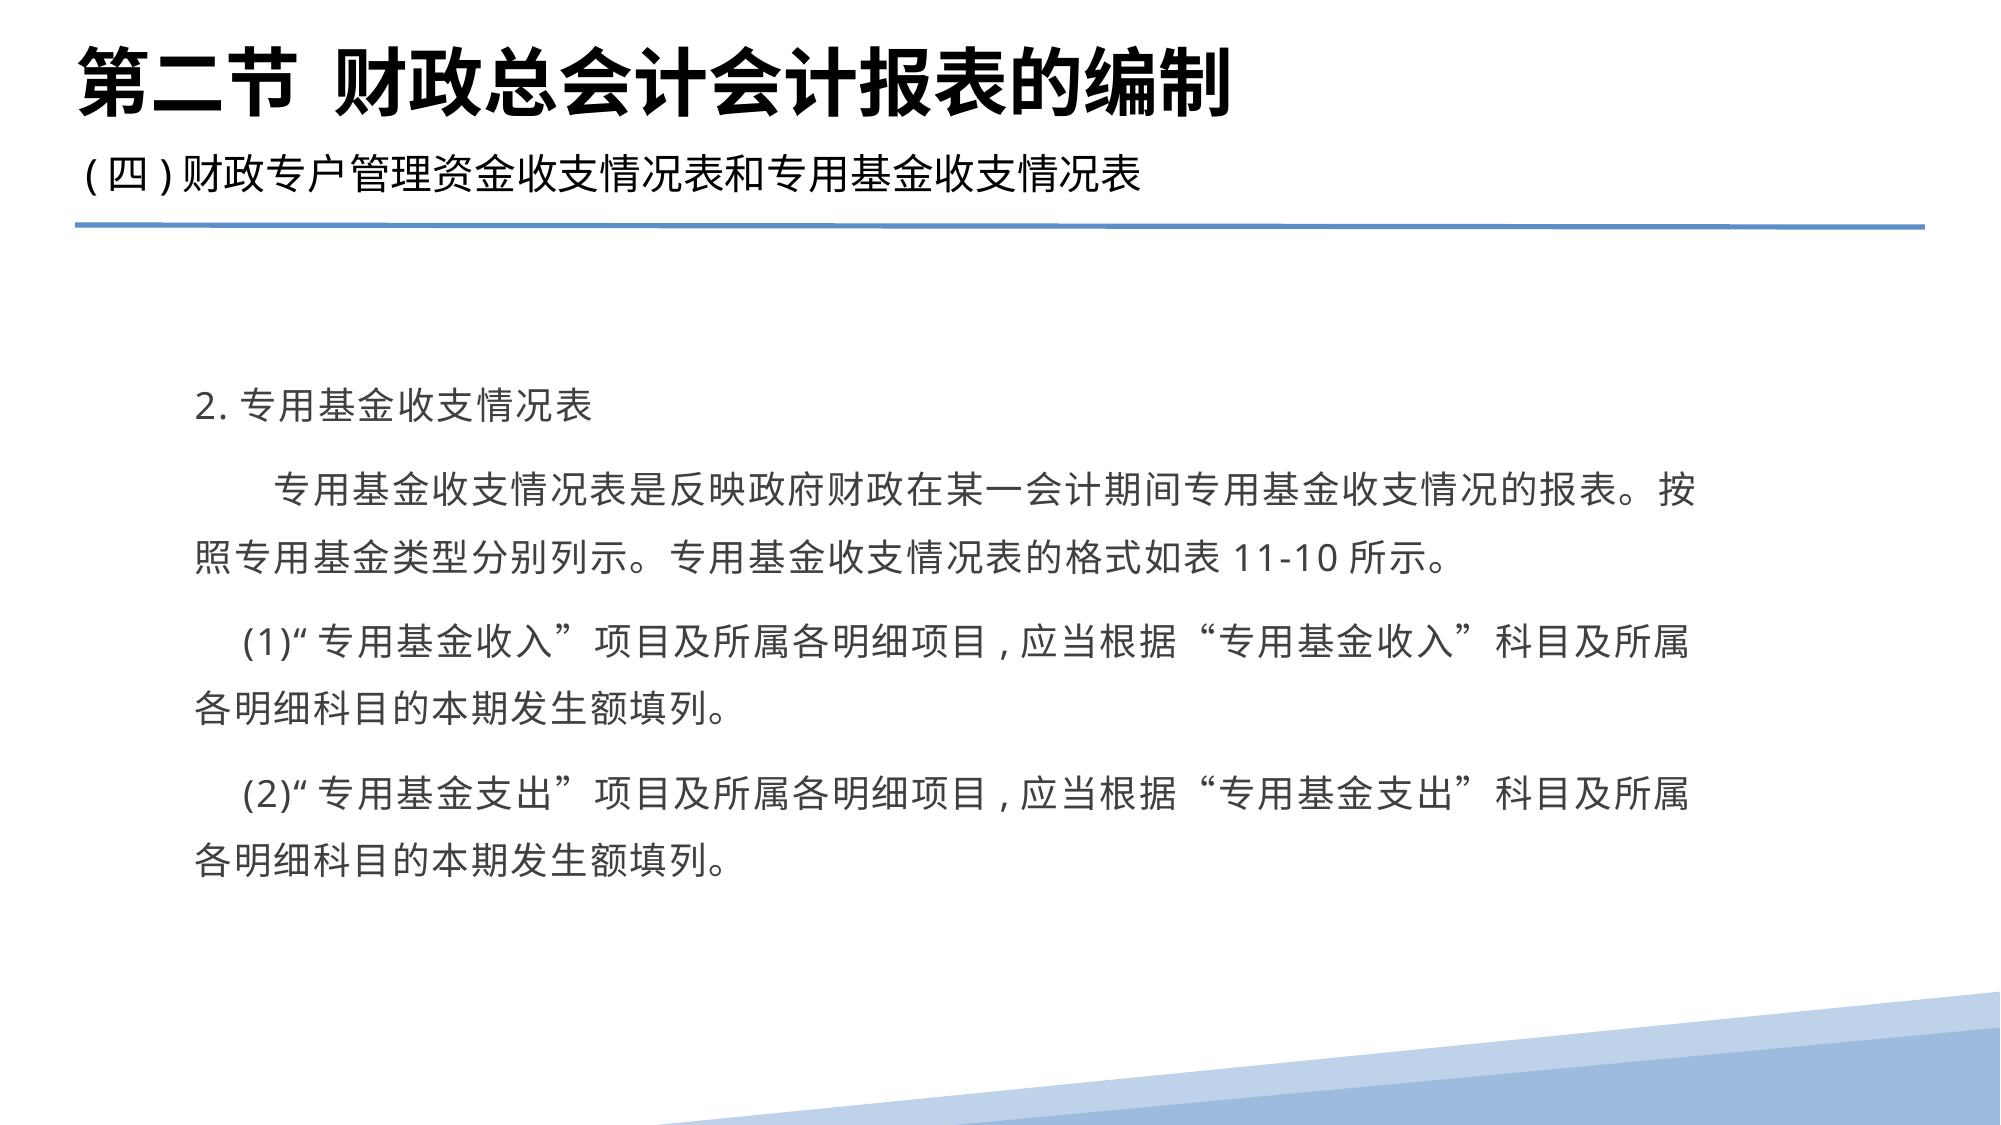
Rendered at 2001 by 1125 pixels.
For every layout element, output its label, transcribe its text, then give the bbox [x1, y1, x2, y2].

text_box (四)财政专户管理资金收支情况表和专用基金收支情况表 [85, 137, 1936, 213]
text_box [74, 224, 1925, 228]
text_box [656, 991, 2000, 1125]
text_box 第二节 财政总会计会计报表的编制 [75, 24, 1925, 125]
text_box 2.专用基金收支情况表 专用基金收支情况表是反映政府财政在某一会计期间专用基金收支情况的报表。按照专用基金类型分别列示。专用基金收支情况表的格式如表11-10所示。 (1)“专用基金收入”项目及所属各明细项目,应当根据“专用基金收入”科目及所属各明细科目的本期发生额填列。 (2)“专用基金支出”项目及所属各明细项目,应当根据“专用基金支出”科目及所属各明细科目的本期发生额填列。 [184, 230, 1740, 1012]
